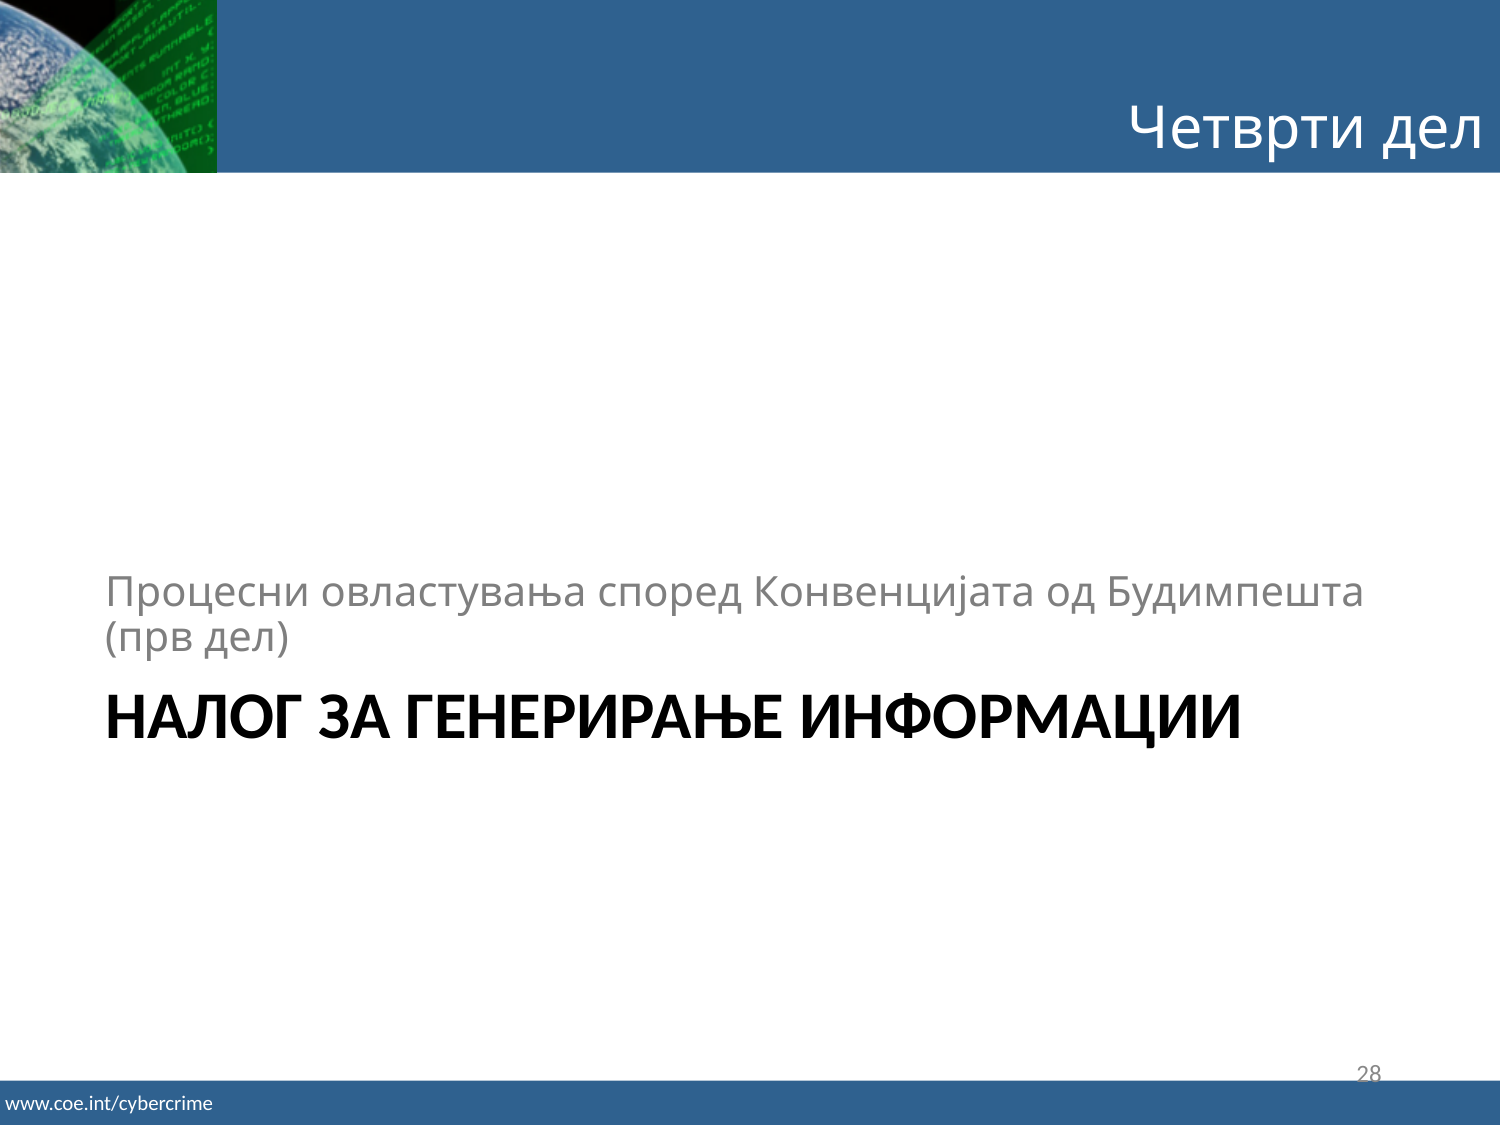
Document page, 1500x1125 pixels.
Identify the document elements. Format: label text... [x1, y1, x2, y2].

slide_number 28 [1059, 1042, 1397, 1103]
list Процесни овластувања според Конвенцијата од Будимпешта (прв дел) [90, 562, 1385, 635]
list Четврти дел [461, 0, 1500, 170]
picture [0, 0, 217, 173]
title НАЛОГ ЗА ГЕНЕРИРАЊЕ ИНФОРМАЦИИ [90, 673, 1385, 920]
